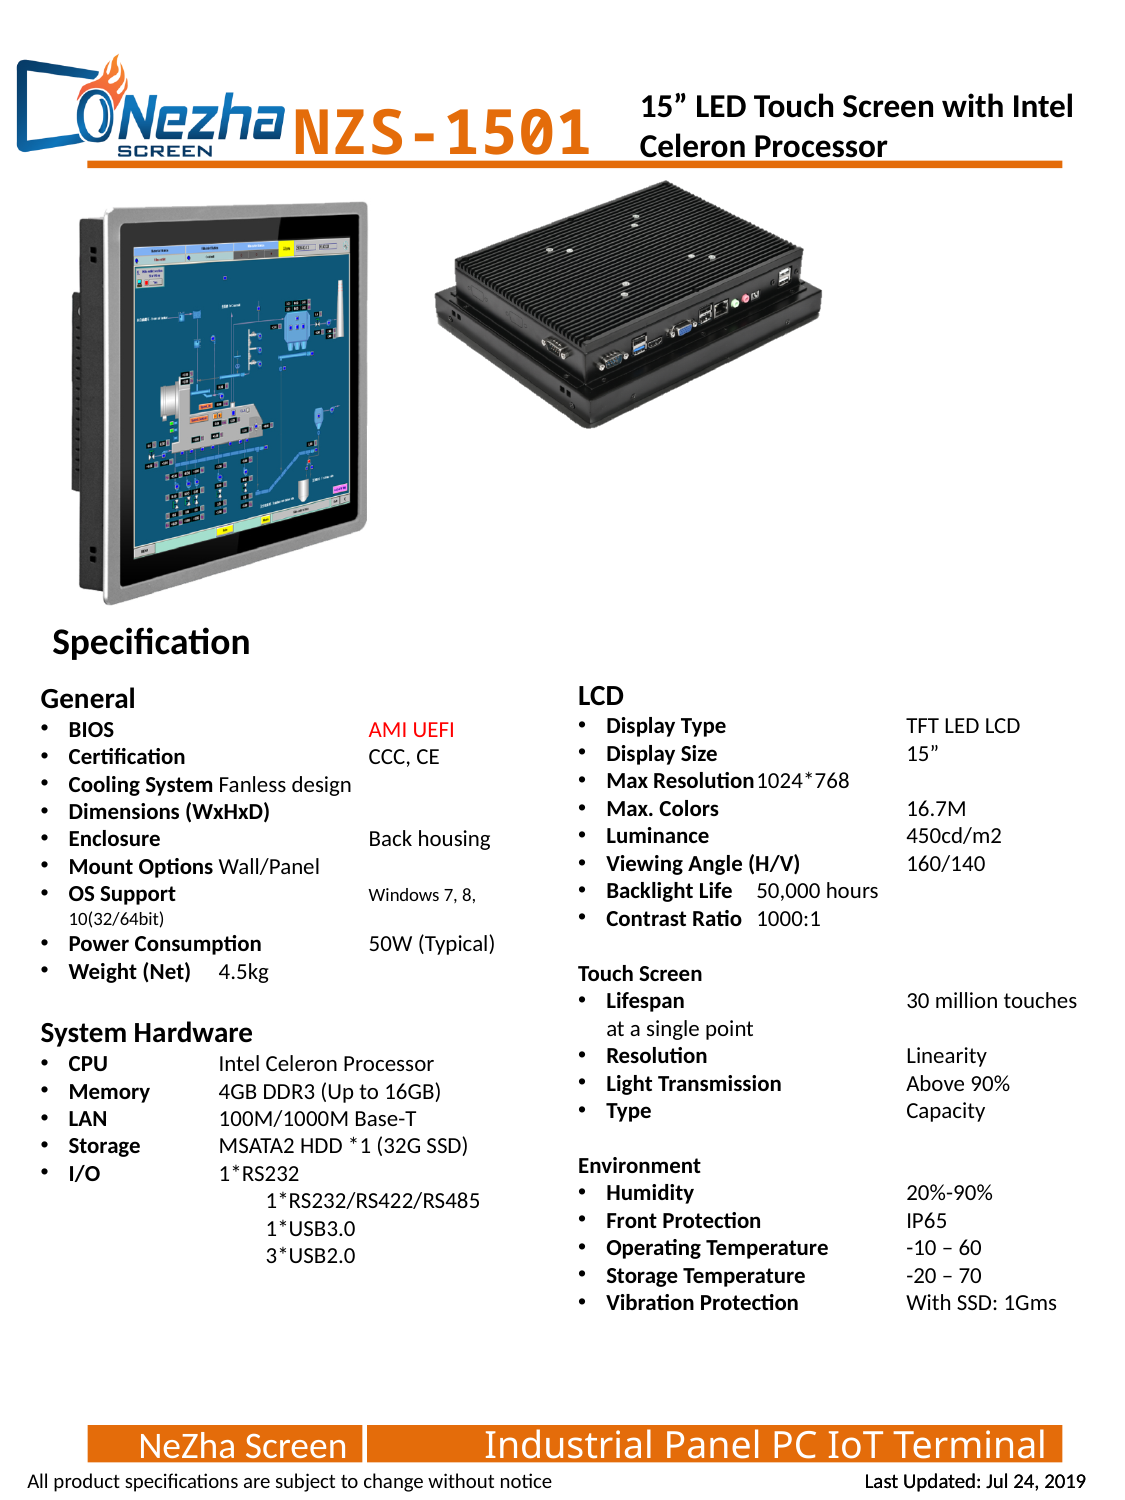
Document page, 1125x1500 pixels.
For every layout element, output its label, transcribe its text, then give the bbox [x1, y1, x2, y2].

text_box Specification [35, 607, 290, 658]
text_box 15” LED Touch Screen with Intel Celeron Processor [624, 95, 1100, 154]
picture [49, 187, 388, 609]
text_box LCD Display Type TFT LED LCD Display Size 15” Max Resolution 1024*768 Max. Colors 16.7M Luminance 450cd/m2 Viewing Angle (H/V) 160/140 Backlight Life 50,000 hours Contrast Ratio 1000:1 Touch Screen Lifespan 30 million touches at a single point Resolution Linearity Light Transmission Above 90% Type Capacity Environment Humidity 20%-90% Front Protection IP65 Operating Temperature -10 – 60 Storage Temperature -20 – 70 Vibration Protection With SSD: 1Gms [561, 667, 1102, 1336]
picture [425, 174, 825, 432]
text_box NZS-1501 [278, 100, 650, 159]
text_box General BIOS AMI UEFI Certification CCC, CE Cooling System Fanless design Dimensions (WxHxD) Enclosure Back housing Mount Options Wall/Panel OS Support Windows 7, 8, 10(32/64bit) Power Consumption 50W (Typical) Weight (Net) 4.5kg System Hardware CPU Intel Celeron Processor Memory 4GB DDR3 (Up to 16GB) LAN 100M/1000M Base-T Storage MSATA2 HDD *1 (32G SSD) I/O 1*RS232 1*RS232/RS422/RS485 1*USB3.0 3*USB2.0 [24, 670, 565, 1377]
picture [3, 17, 288, 185]
text_box Last Updated: Jul 24, 2019 [848, 1459, 1125, 1500]
